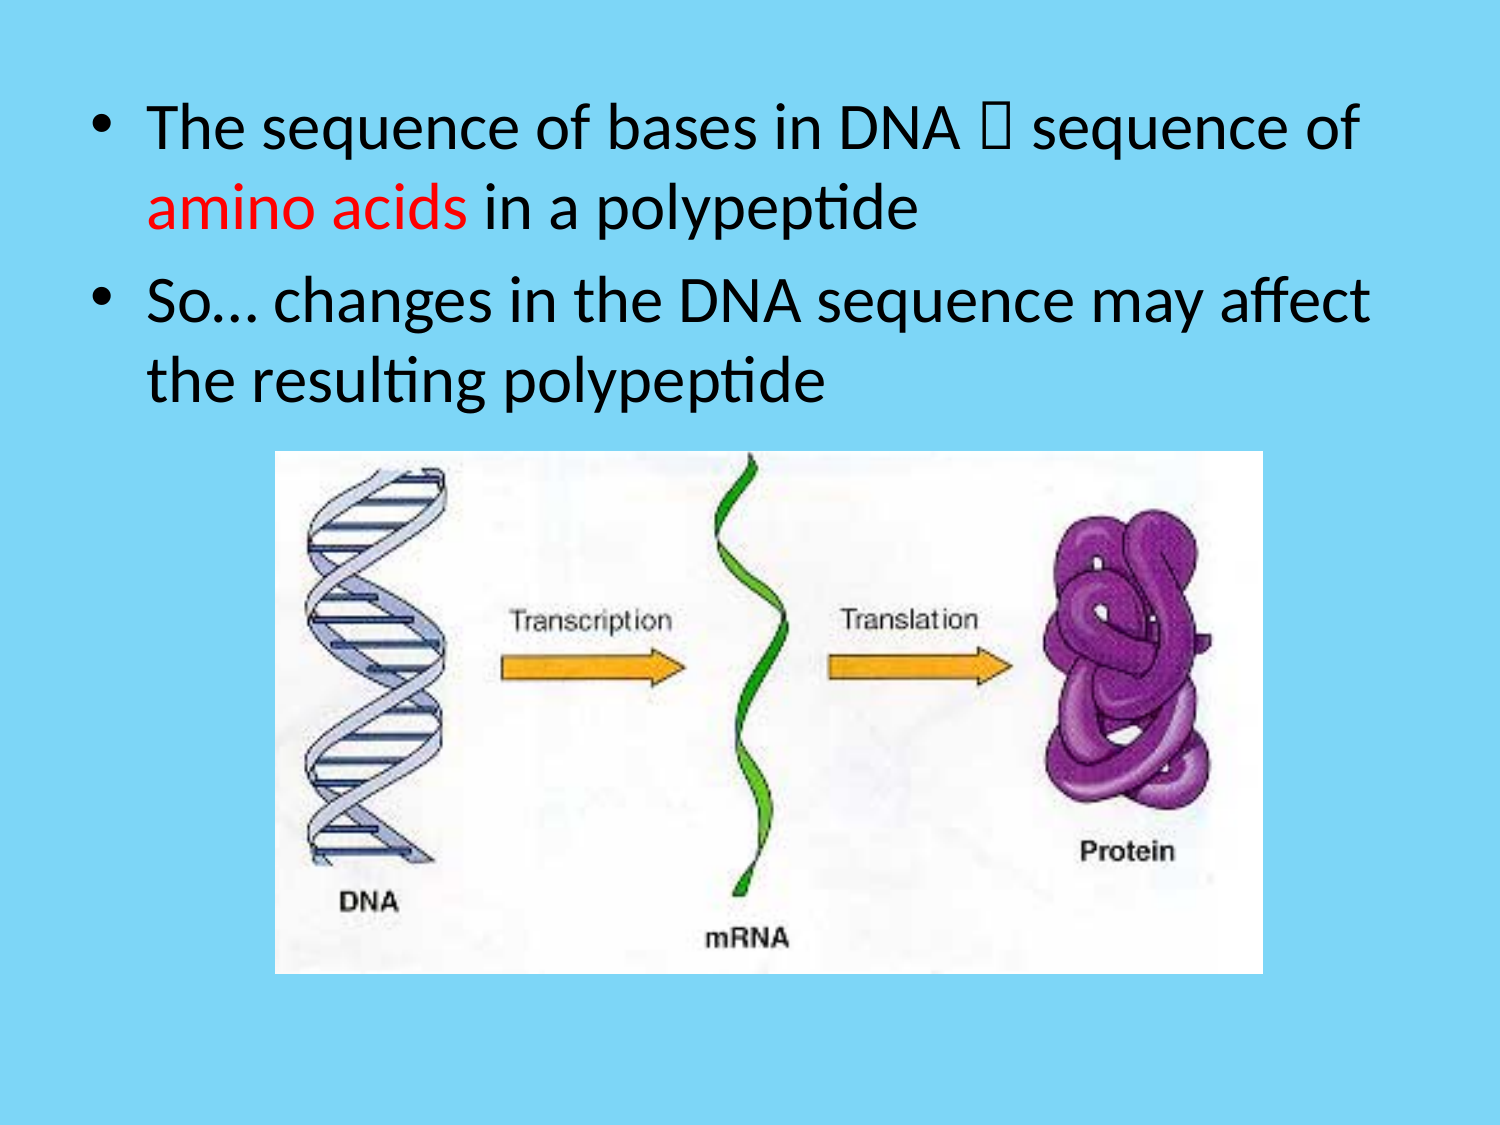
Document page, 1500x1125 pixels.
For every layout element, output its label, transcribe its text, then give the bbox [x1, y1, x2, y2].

list The sequence of bases in DNA  sequence of amino acids in a polypeptide So… changes in the DNA sequence may affect the resulting polypeptide [75, 75, 1425, 818]
picture [274, 451, 1263, 974]
